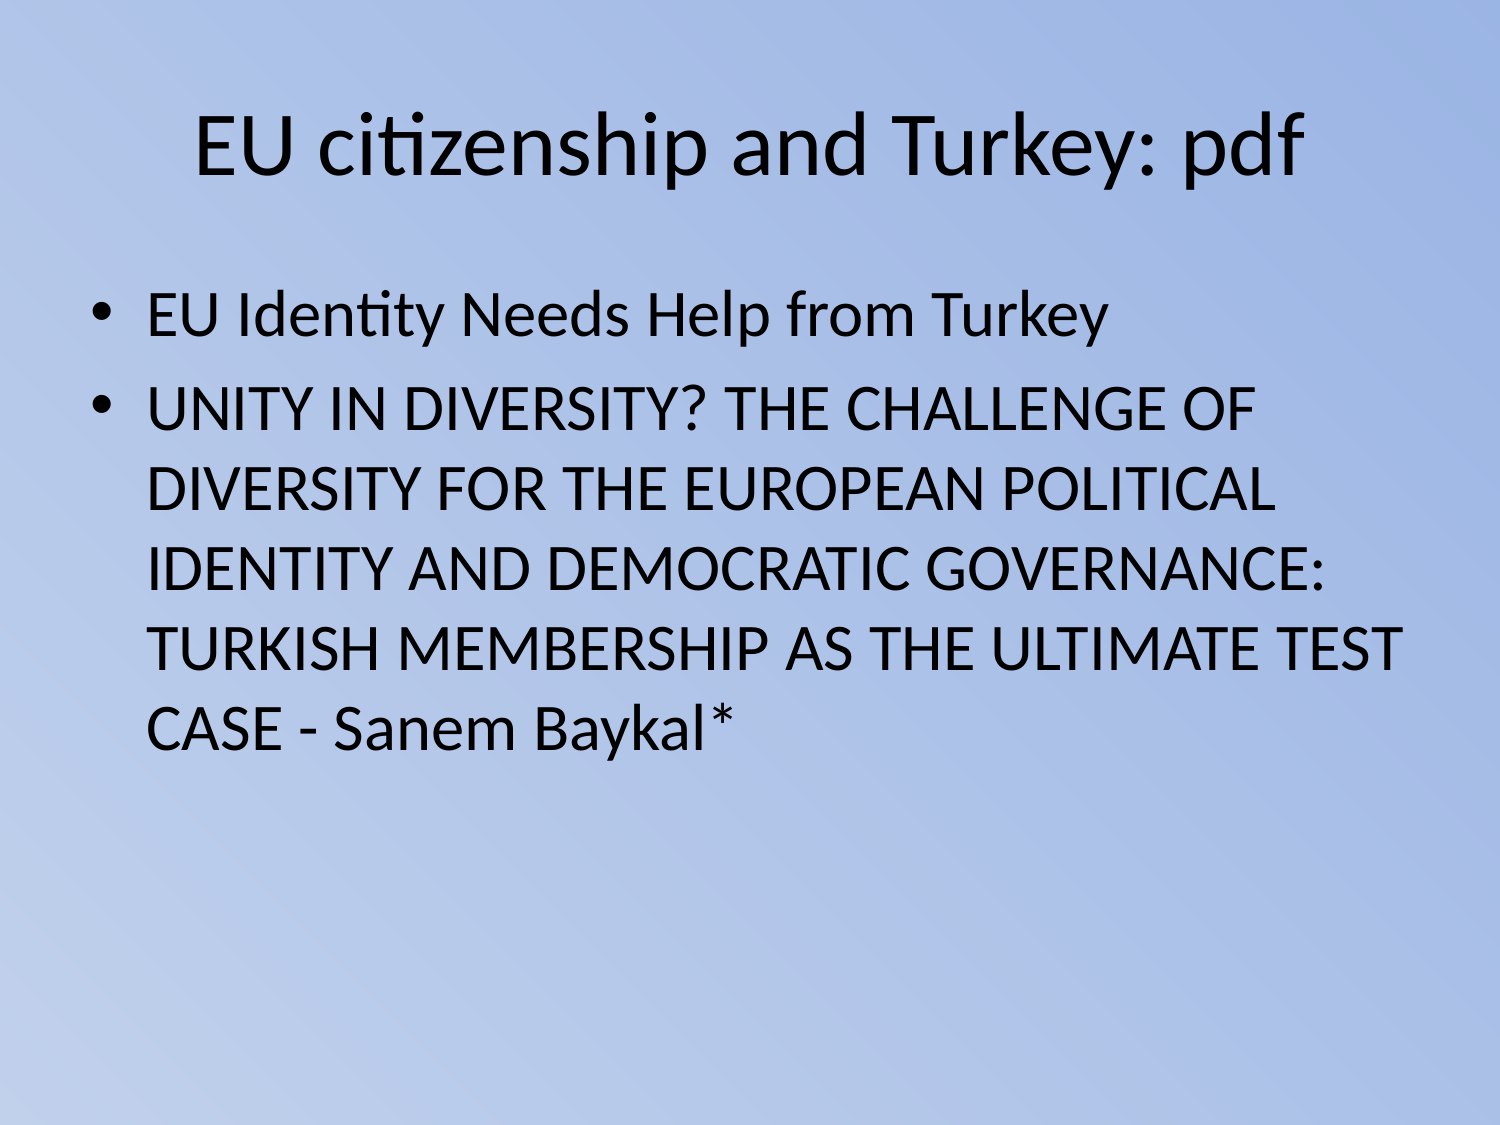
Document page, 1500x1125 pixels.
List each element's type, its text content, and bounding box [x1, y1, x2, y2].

title EU citizenship and Turkey: pdf [75, 45, 1425, 233]
list EU Identity Needs Help from Turkey UNITY IN DIVERSITY? THE CHALLENGE OF DIVERSITY FOR THE EUROPEAN POLITICAL IDENTITY AND DEMOCRATIC GOVERNANCE: TURKISH MEMBERSHIP AS THE ULTIMATE TEST CASE - Sanem Baykal* [75, 262, 1425, 1005]
